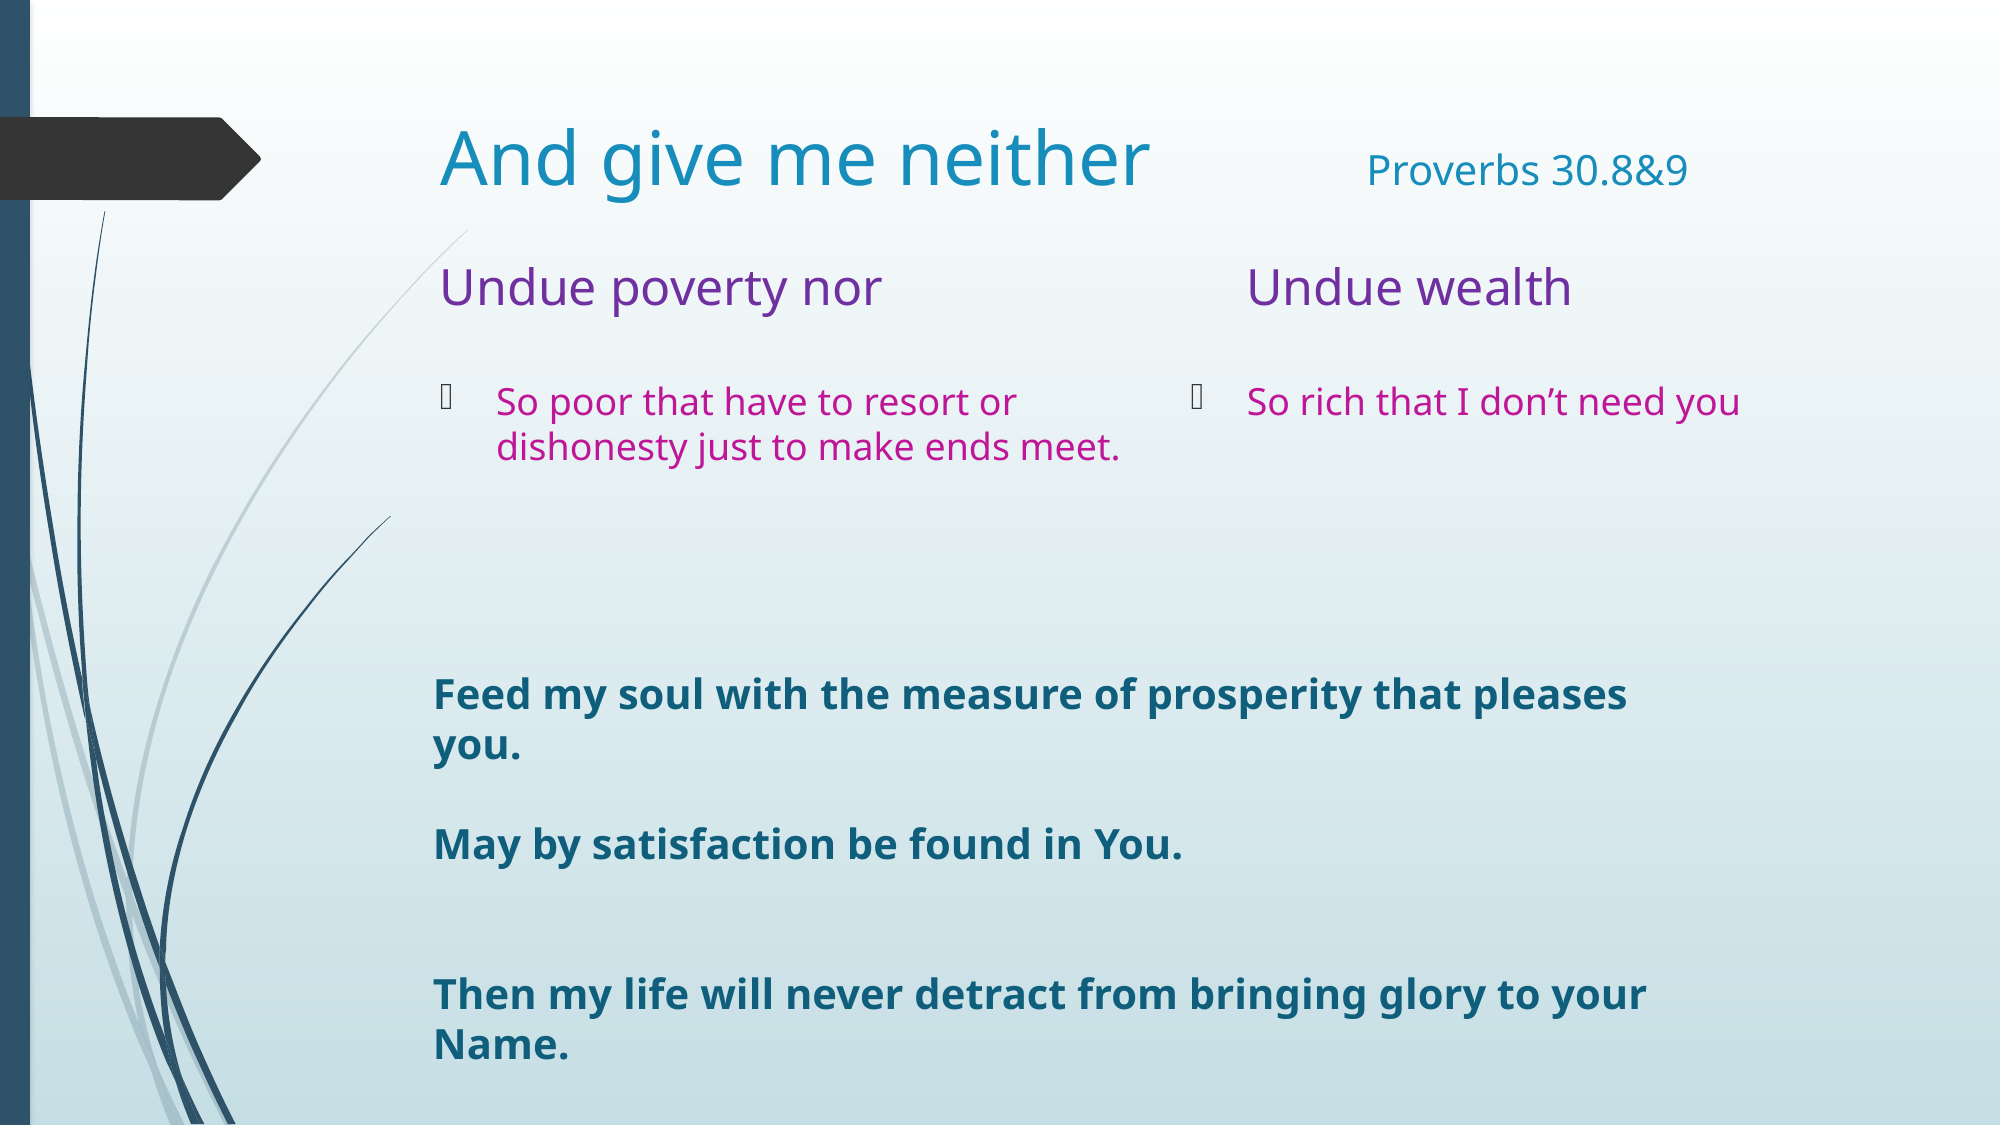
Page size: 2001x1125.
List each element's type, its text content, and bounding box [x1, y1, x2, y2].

list So poor that have to resort or dishonesty just to make ends meet. [424, 370, 1138, 636]
list Undue wealth [1231, 228, 1888, 324]
title And give me neither Proverbs 30.8&9 [425, 102, 1888, 313]
list So rich that I don’t need you [1175, 370, 1888, 711]
text_box Feed my soul with the measure of prosperity that pleases you. May by satisfaction be found in You. Then my life will never detract from bringing glory to your Name. [418, 660, 1742, 1125]
list Undue poverty nor [424, 228, 1080, 324]
